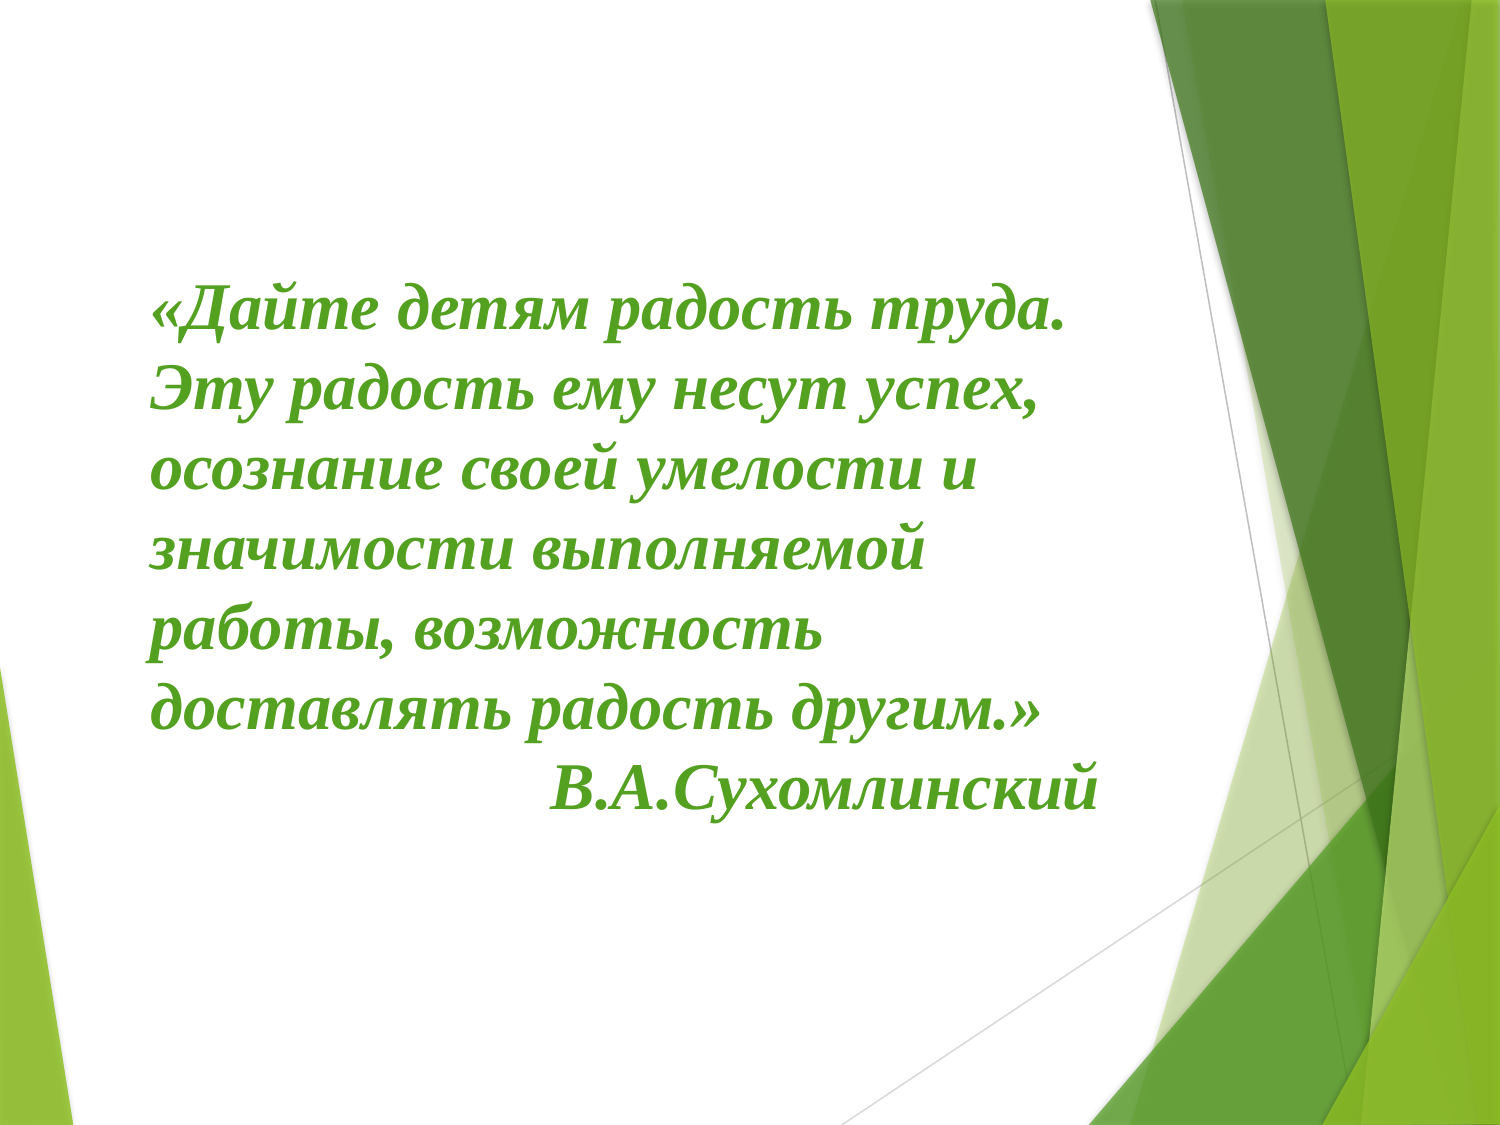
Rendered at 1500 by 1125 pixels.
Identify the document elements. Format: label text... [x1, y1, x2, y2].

text_box «Дайте детям радость труда. Эту радость ему несут успех, осознание своей умелости и значимости выполняемой работы, возможность доставлять радость другим.» В.А.Сухомлинский [135, 255, 1164, 830]
